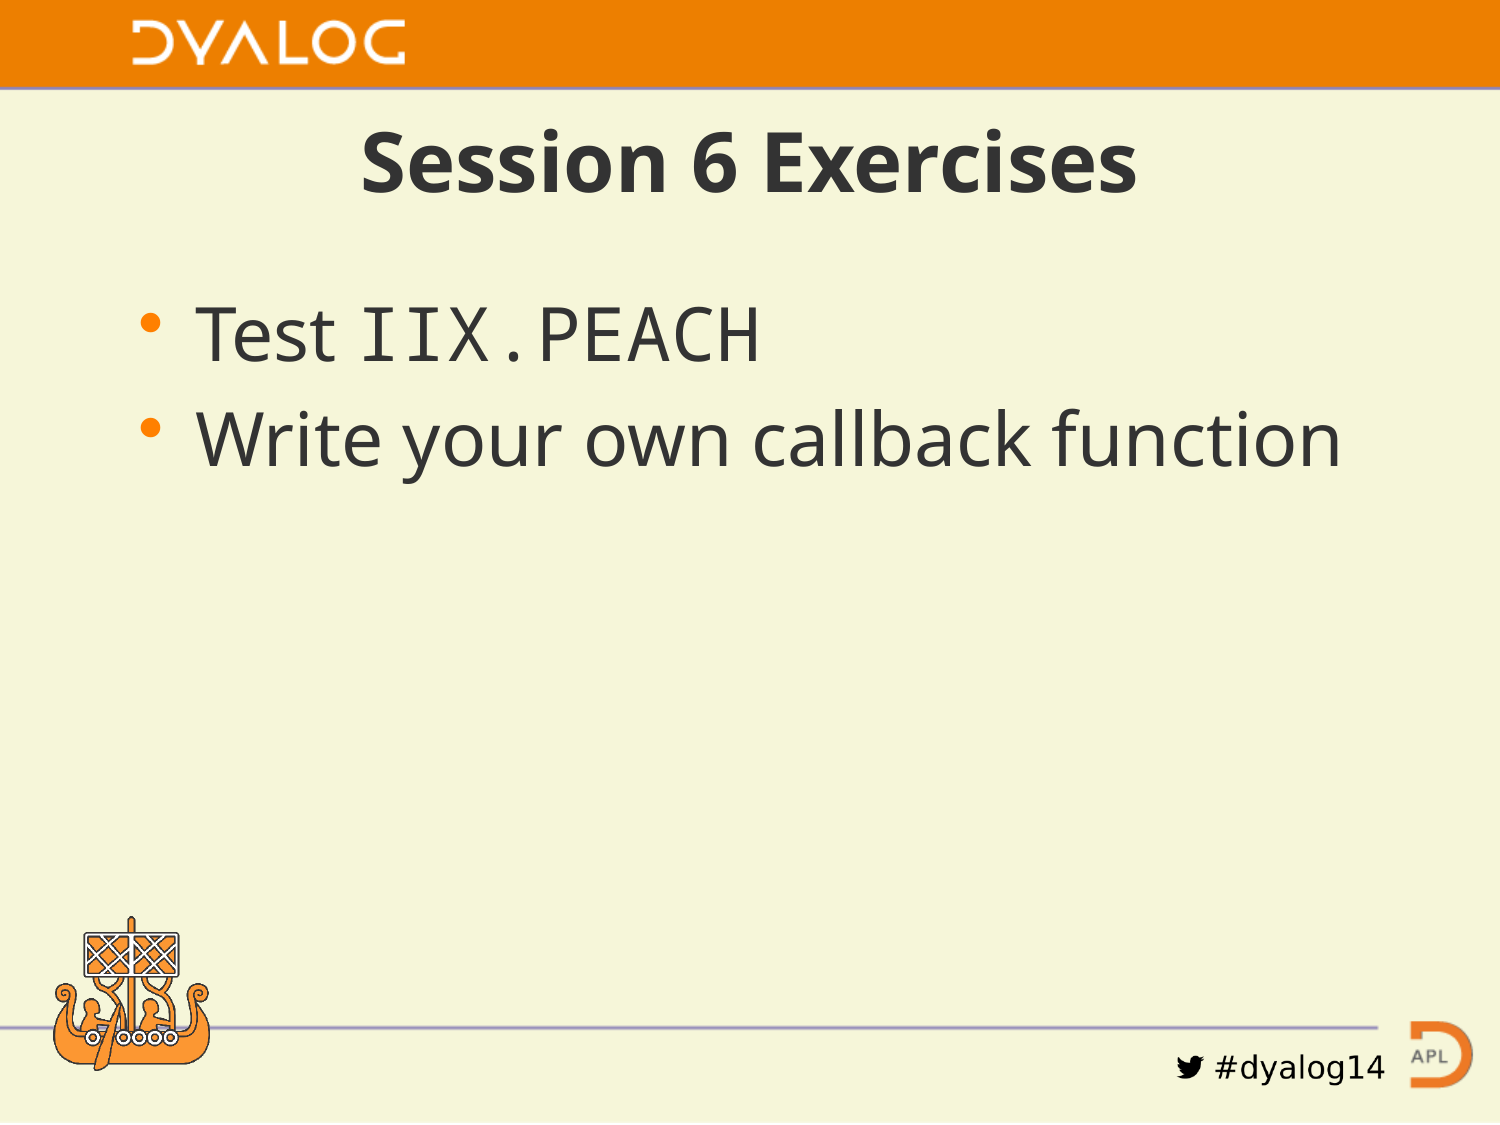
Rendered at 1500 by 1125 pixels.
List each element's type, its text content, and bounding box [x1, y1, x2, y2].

list Test IIX.PEACH Write your own callback function [123, 278, 1376, 917]
title Session 6 Exercises [123, 101, 1376, 254]
picture [0, 0, 1500, 1123]
